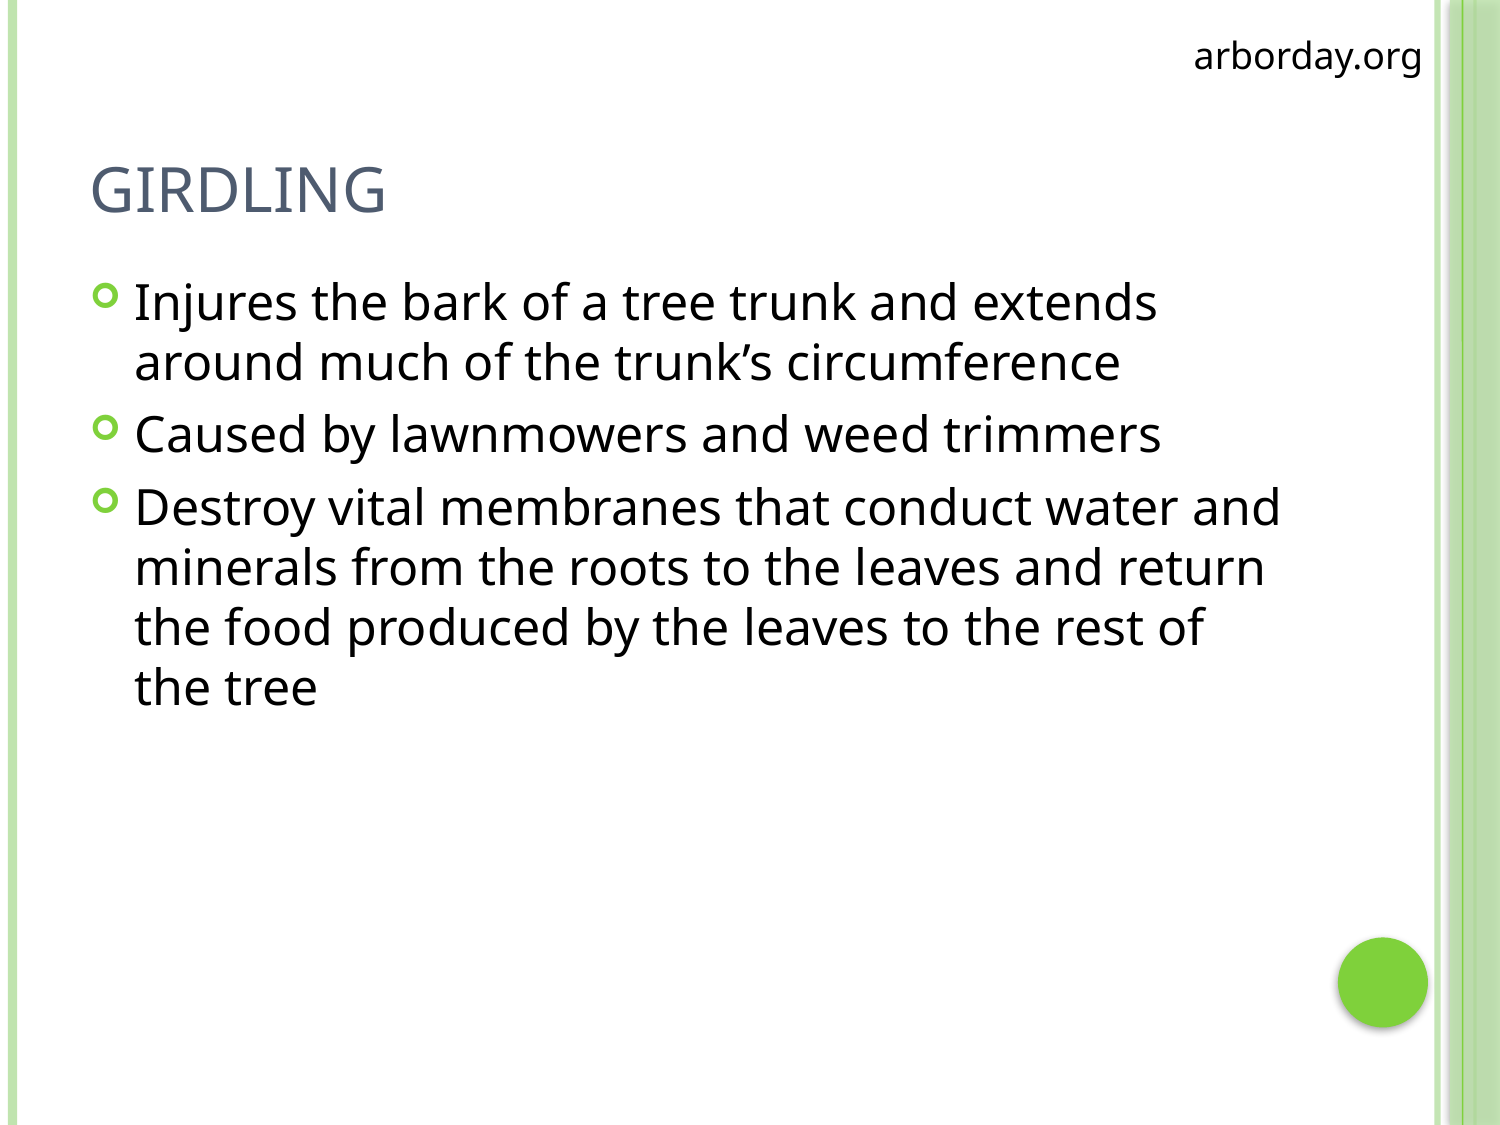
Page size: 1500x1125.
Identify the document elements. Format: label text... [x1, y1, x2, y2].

text_box arborday.org [1178, 24, 1438, 85]
list Injures the bark of a tree trunk and extends around much of the trunk’s circumference Caused by lawnmowers and weed trimmers Destroy vital membranes that conduct water and minerals from the roots to the leaves and return the food produced by the leaves to the rest of the tree [75, 262, 1300, 1062]
title Girdling [75, 45, 1300, 233]
